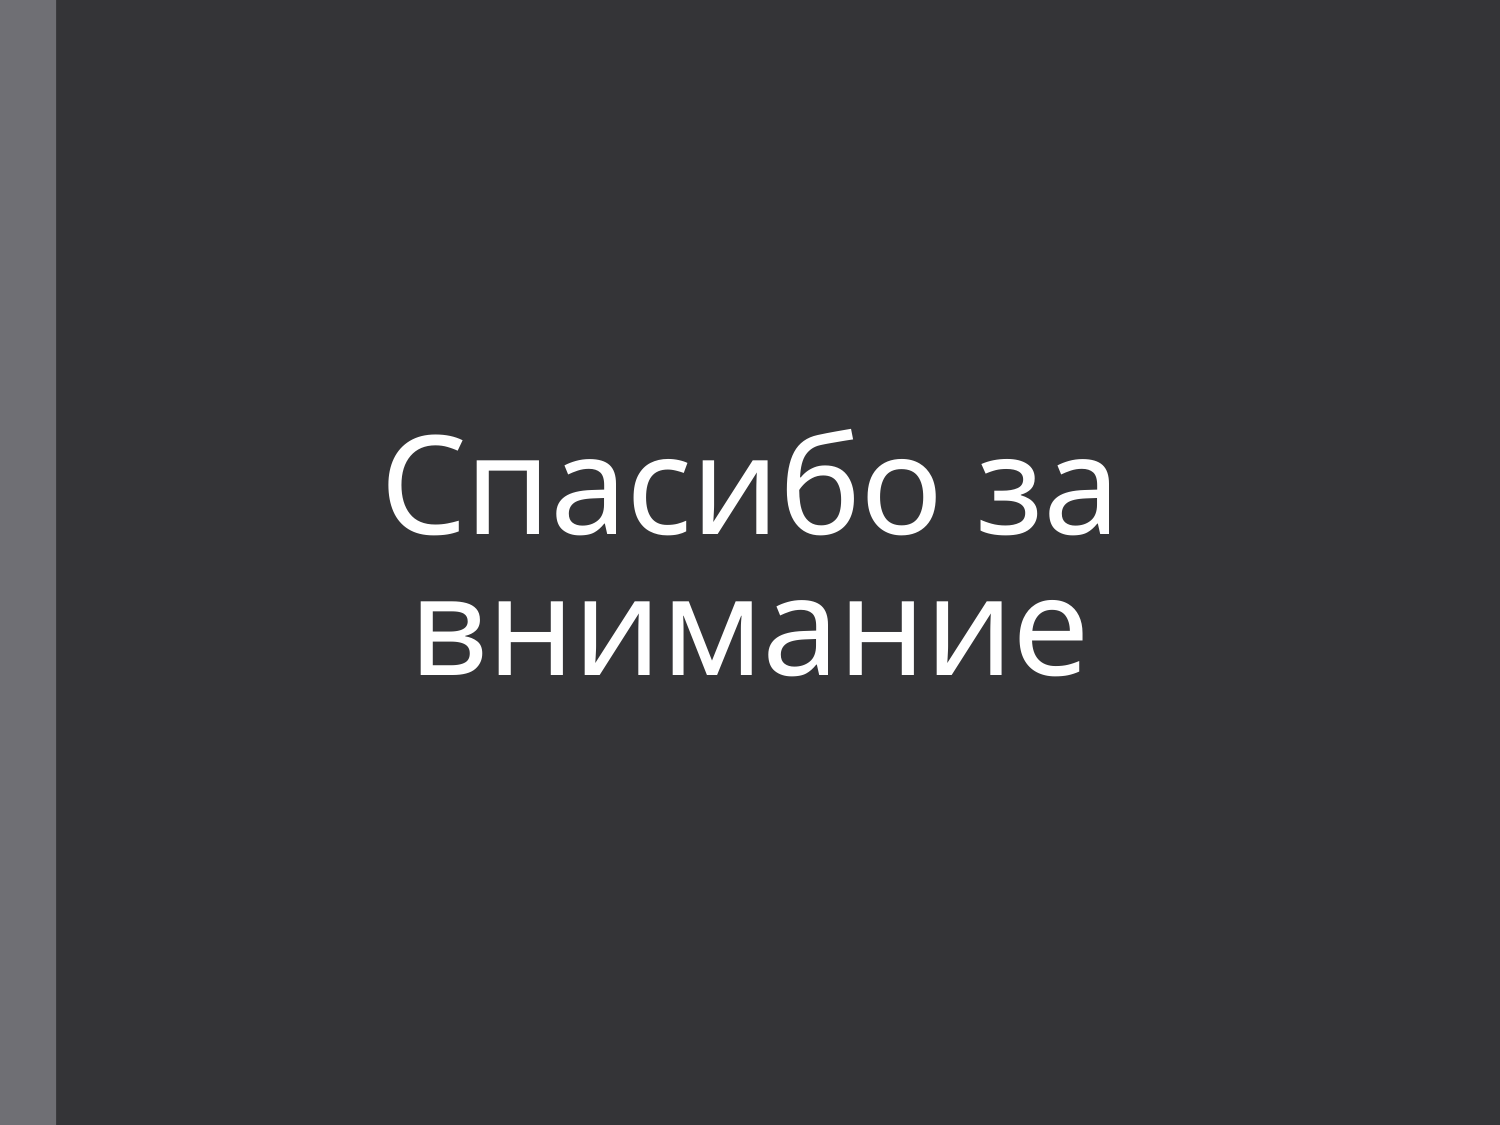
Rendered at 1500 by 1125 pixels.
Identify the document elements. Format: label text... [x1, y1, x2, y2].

title Спасибо за внимание [170, 414, 1330, 711]
